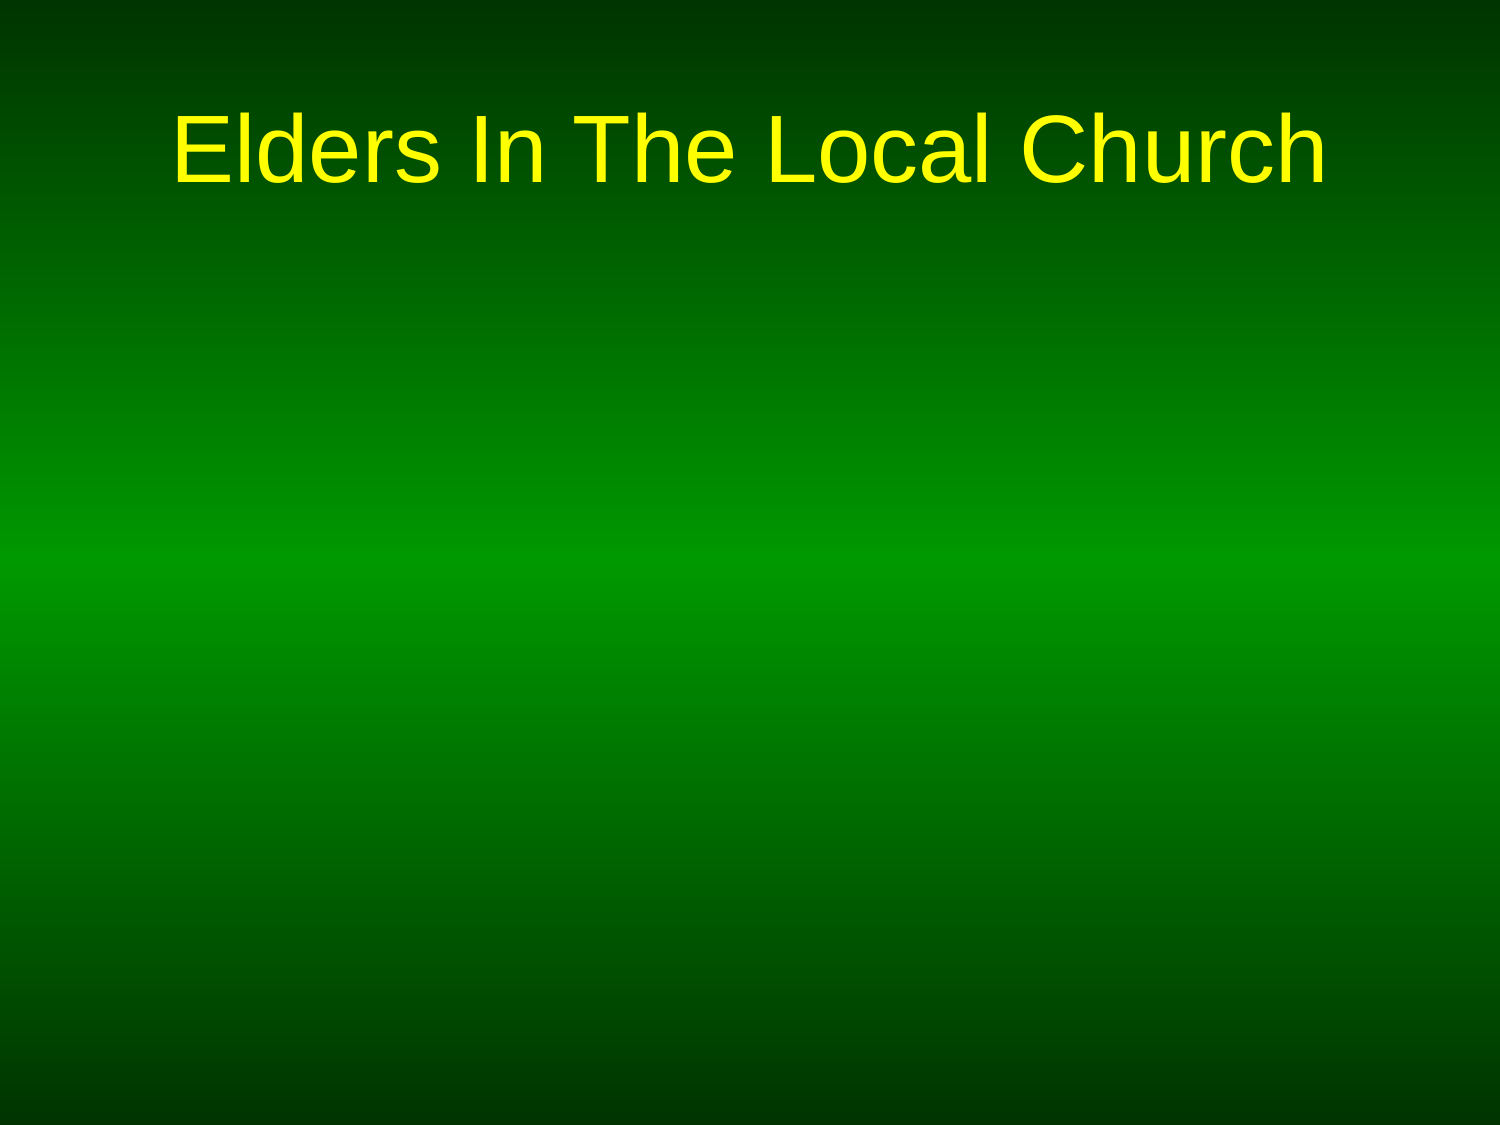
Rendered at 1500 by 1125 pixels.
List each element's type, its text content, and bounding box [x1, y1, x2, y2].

title Elders In The Local Church [37, 50, 1463, 238]
